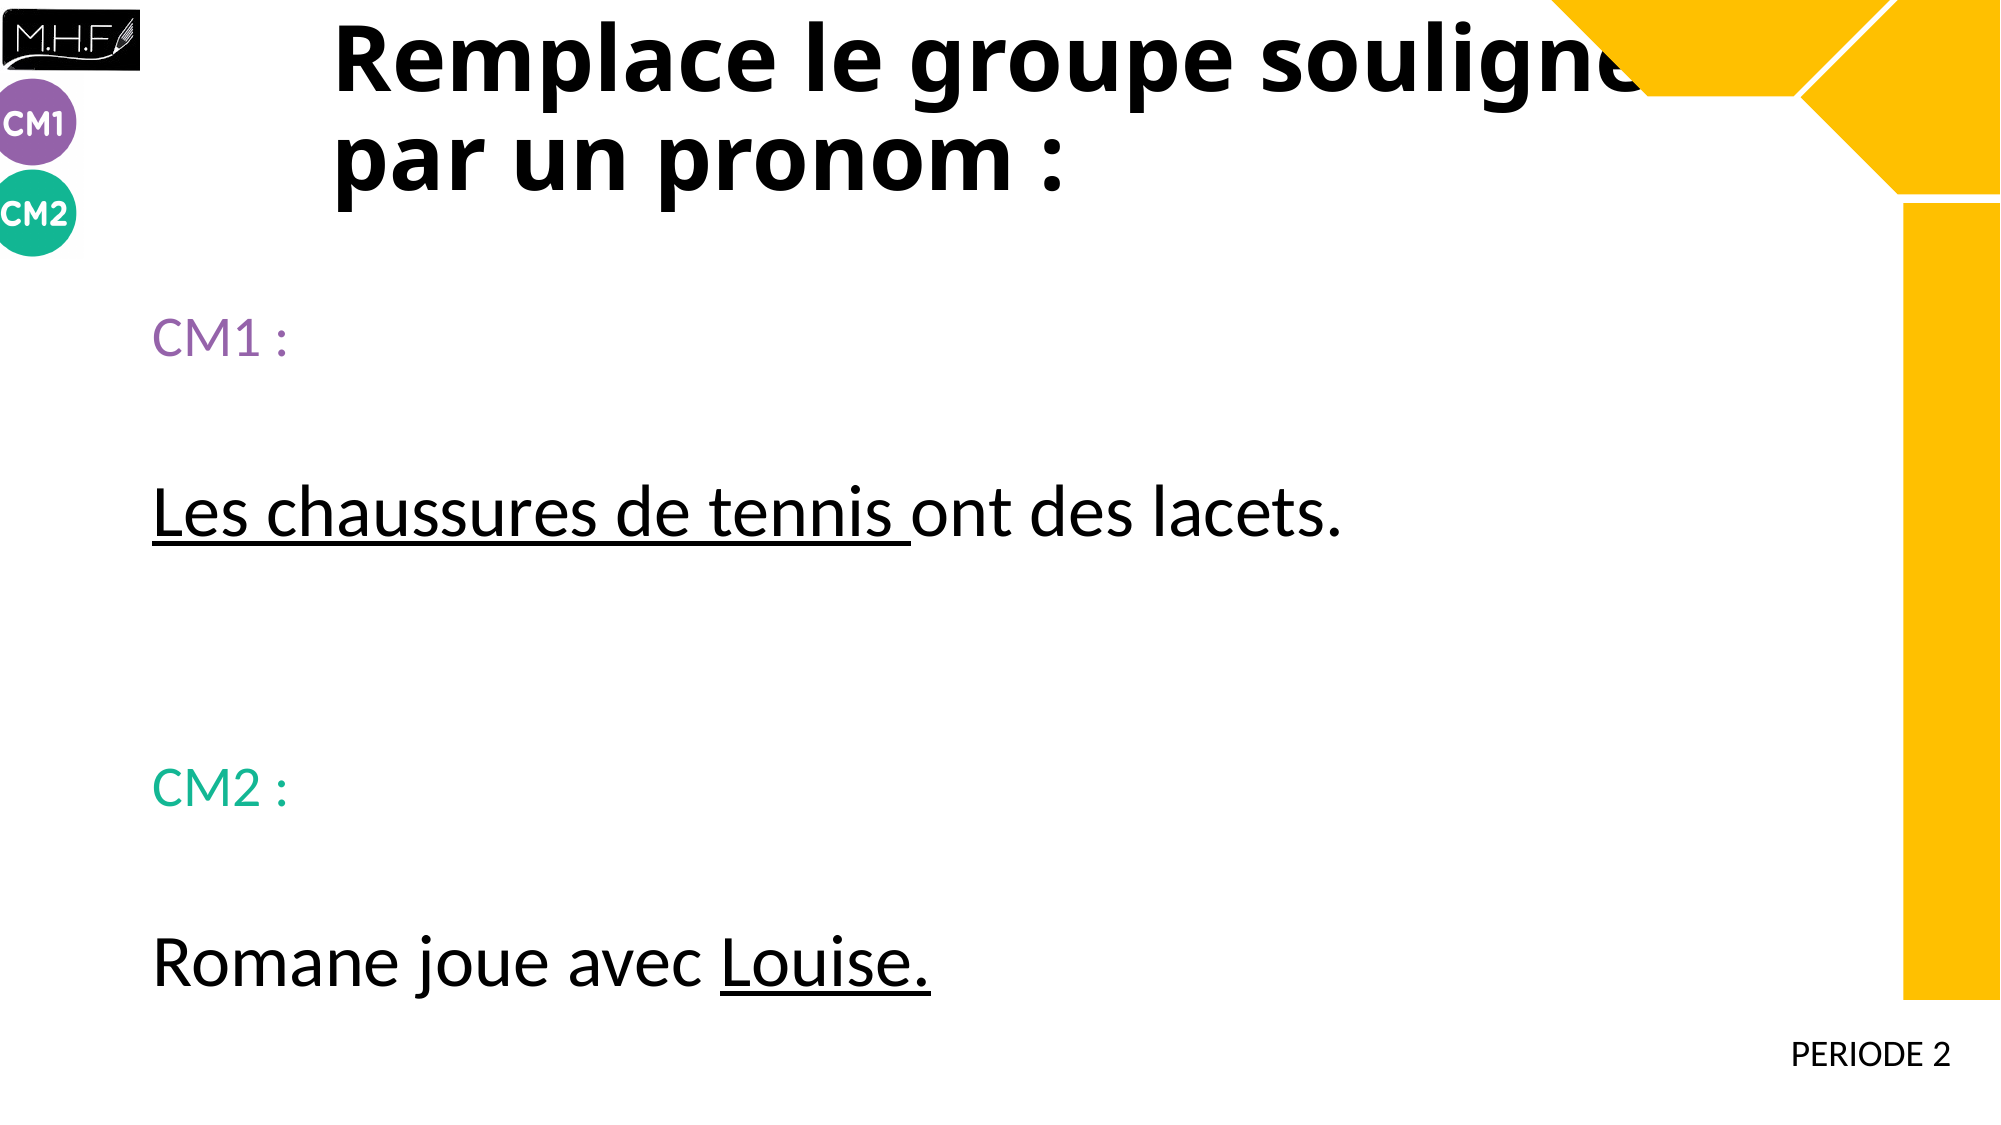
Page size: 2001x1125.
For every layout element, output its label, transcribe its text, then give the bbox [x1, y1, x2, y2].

list CM1 : Les chaussures de tennis ont des lacets. CM2 : Romane joue avec Louise. [137, 299, 1863, 1014]
text_box [1799, 0, 2000, 196]
picture [0, 7, 140, 259]
text_box PERIODE 2 [1362, 1021, 1967, 1082]
text_box [1549, 0, 1892, 98]
text_box [1902, 202, 2000, 1001]
title Remplace le groupe souligné par un pronom : [316, 3, 1863, 221]
